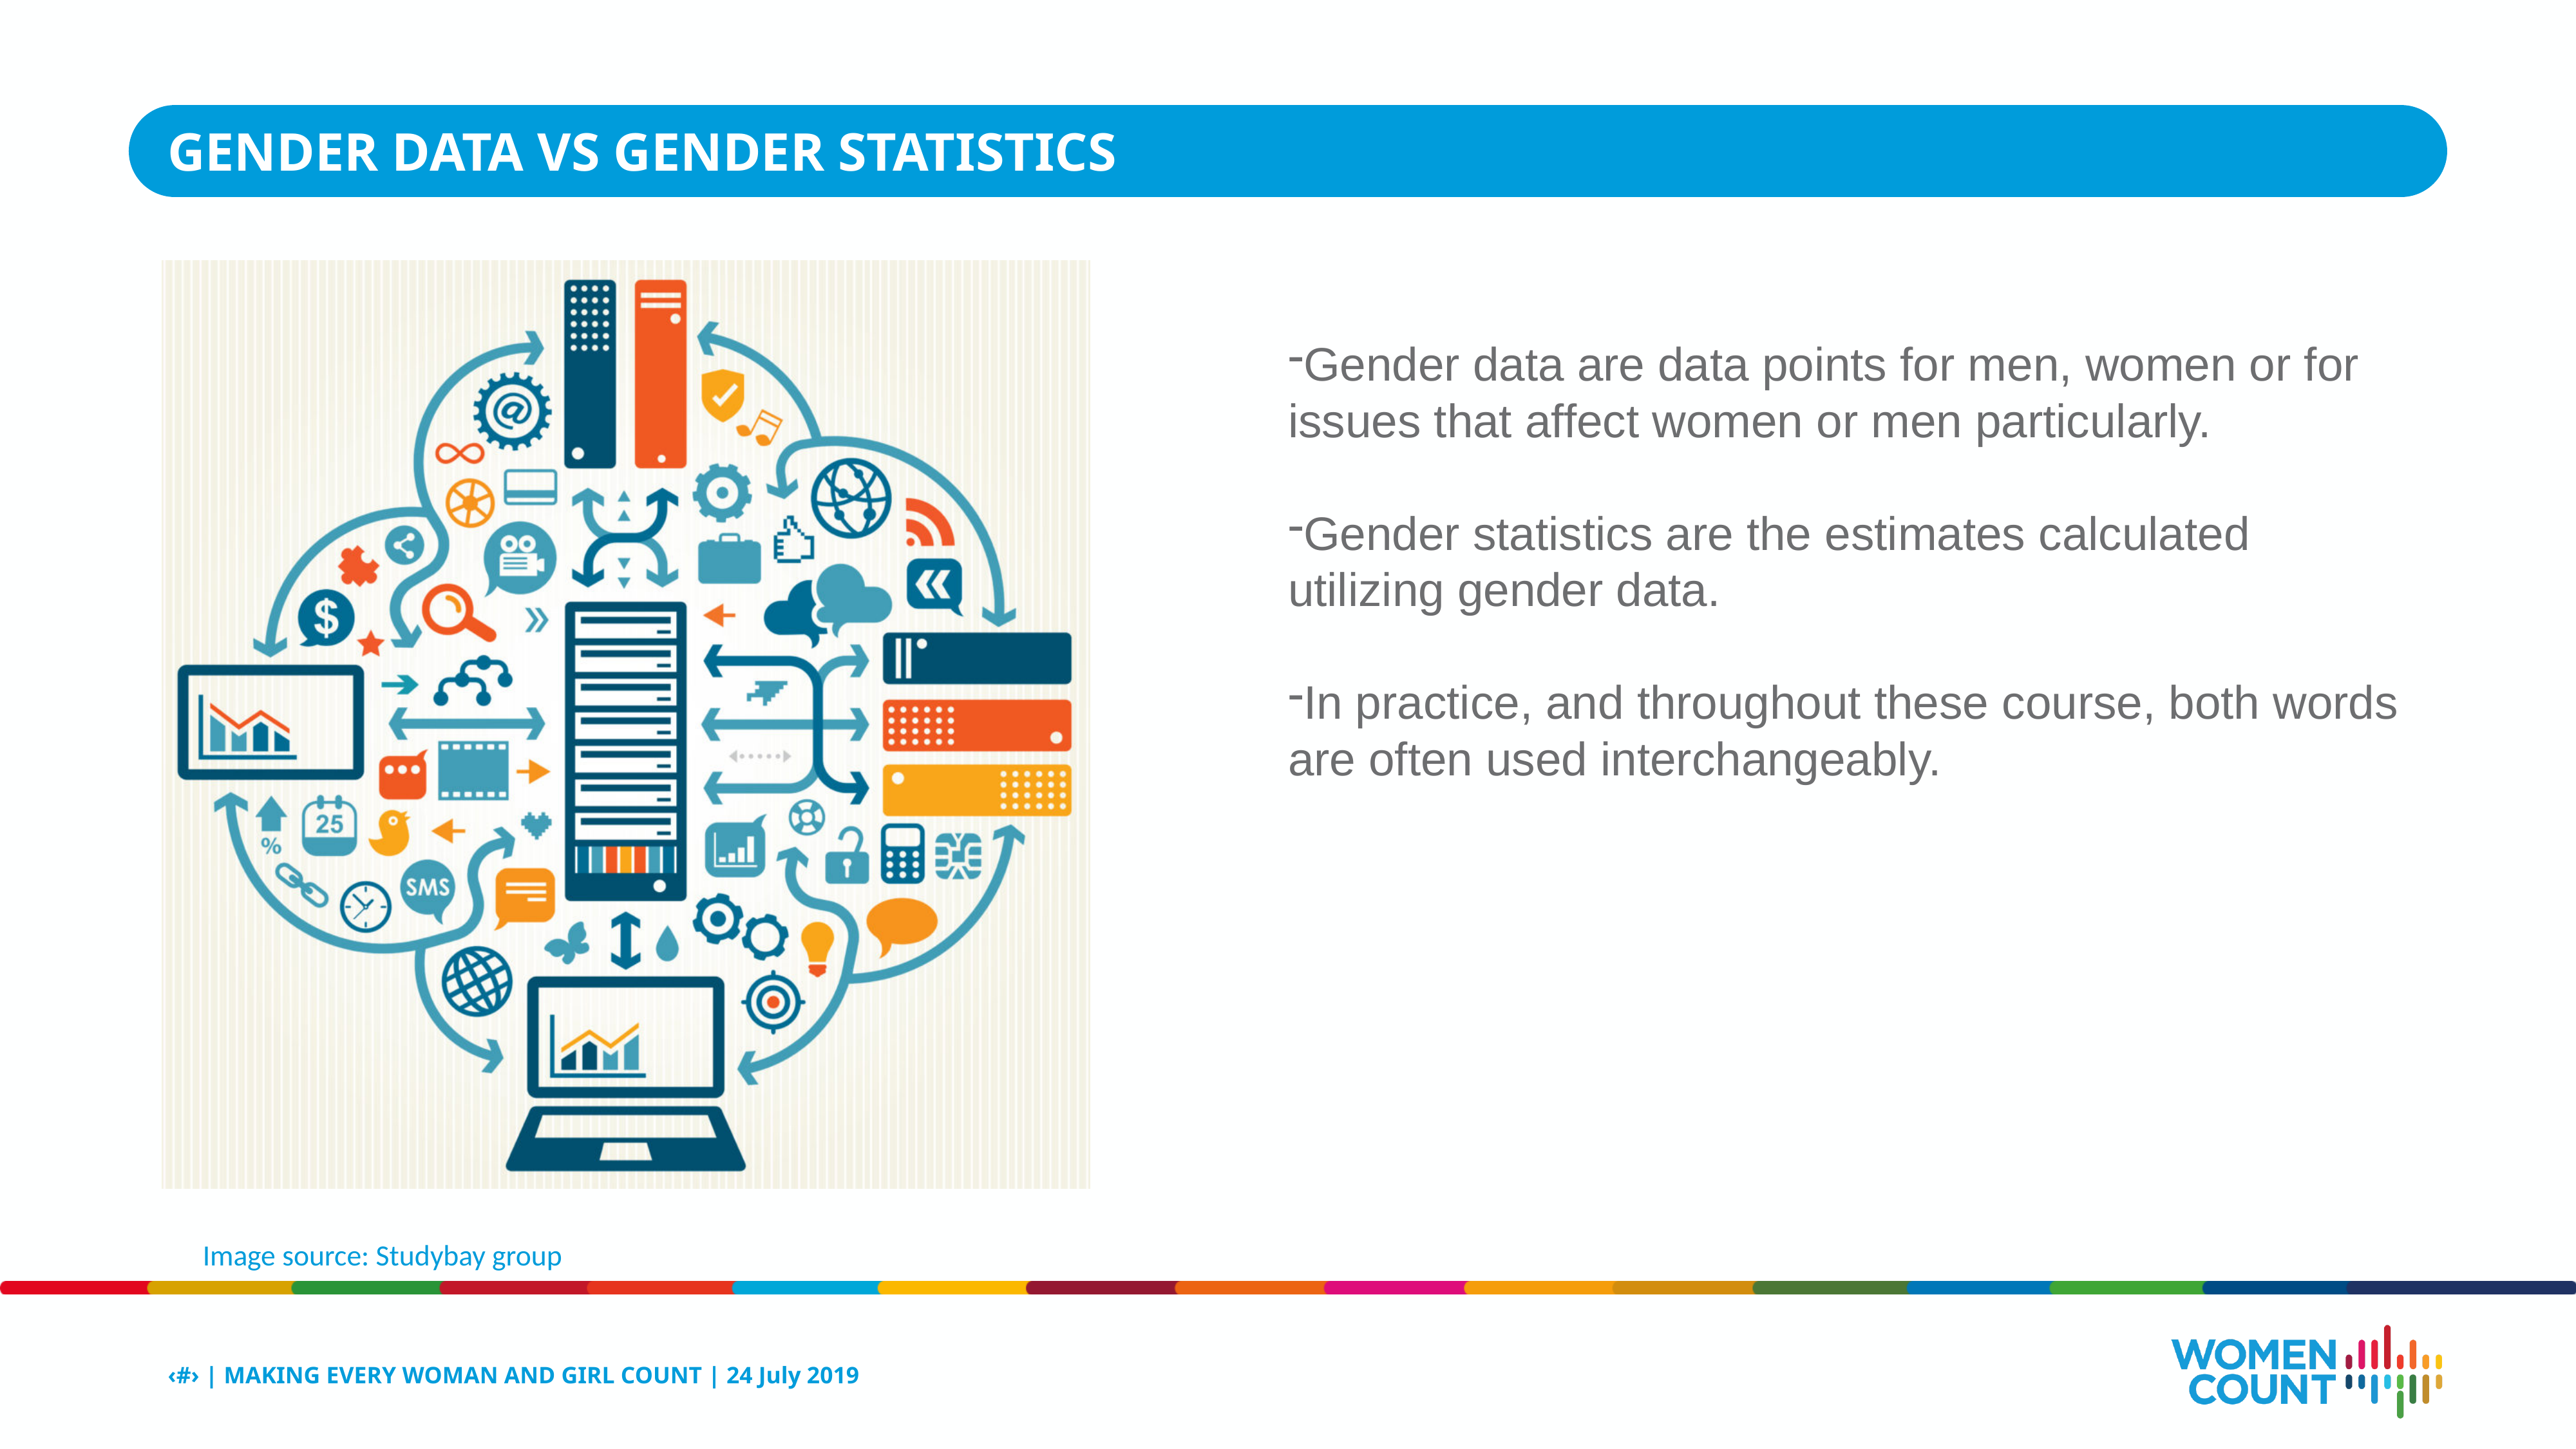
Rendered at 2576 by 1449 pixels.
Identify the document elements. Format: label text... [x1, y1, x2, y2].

list Gender data are data points for men, women or for issues that affect women or men particularly. Gender statistics are the estimates calculated utilizing gender data. In practice, and throughout these course, both words are often used interchangeably. [1288, 334, 2411, 790]
picture [162, 260, 1090, 1189]
list GENDER DATA VS GENDER STATISTICS [167, 119, 2411, 182]
text_box Image source: Studybay group [193, 1231, 1023, 1276]
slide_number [167, 1360, 1542, 1388]
